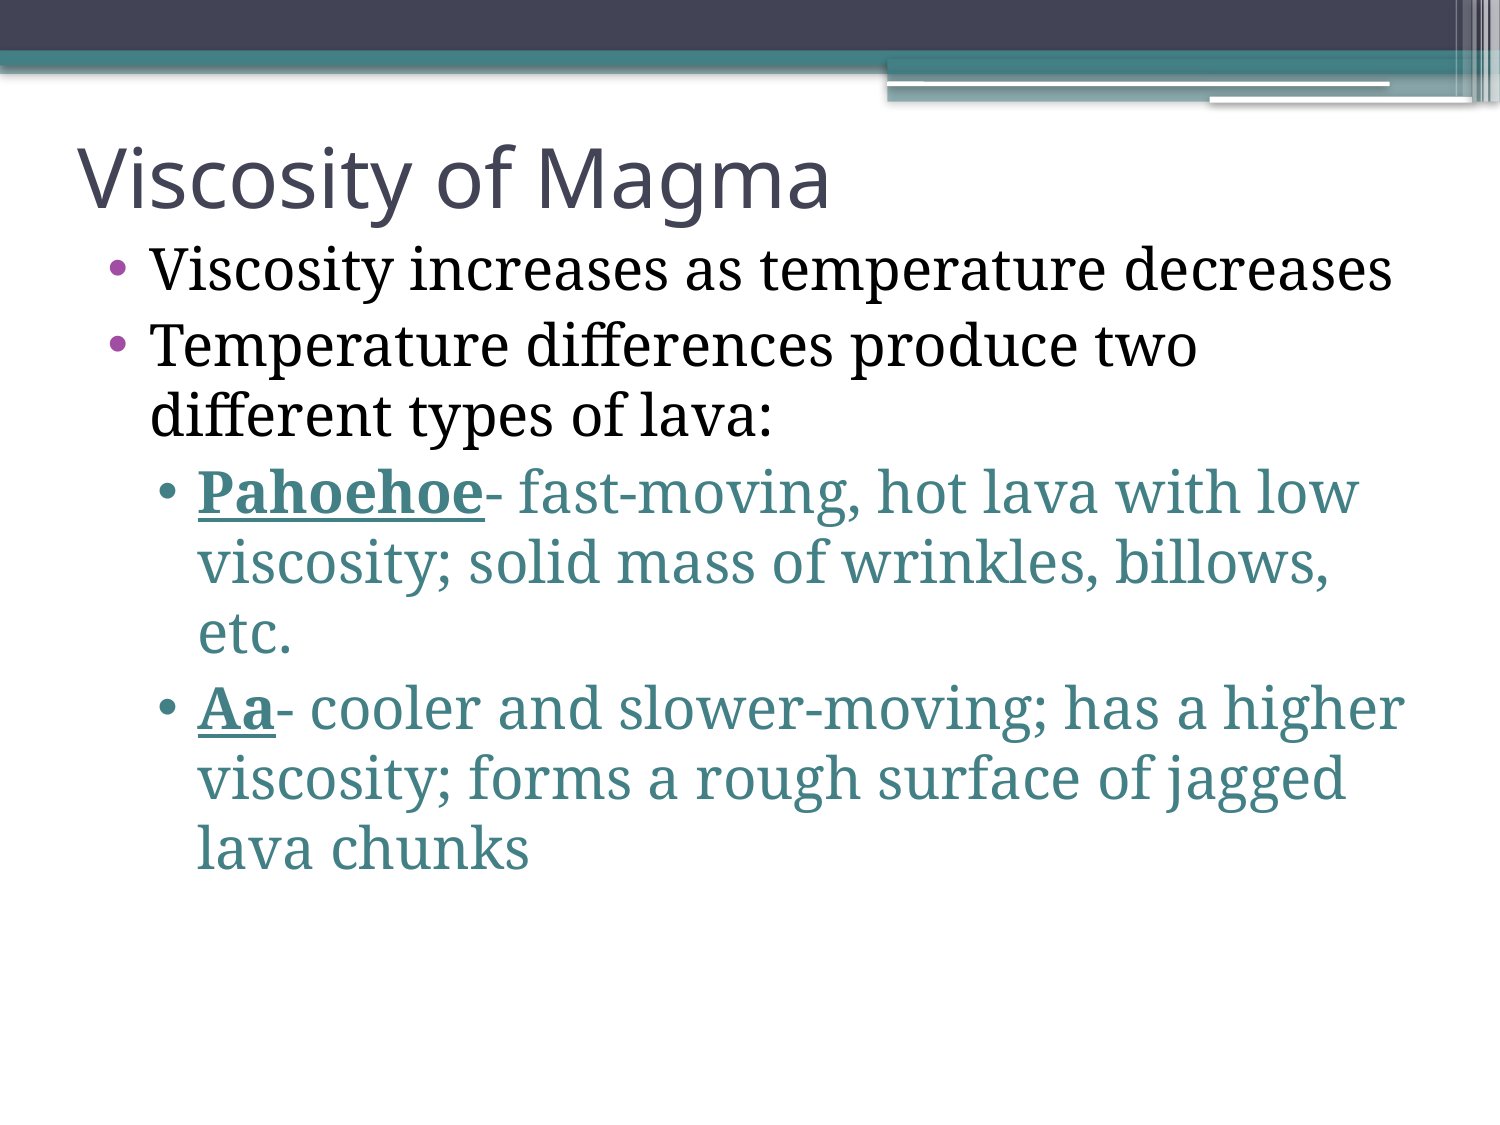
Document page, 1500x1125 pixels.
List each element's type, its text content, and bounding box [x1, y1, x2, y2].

list Viscosity increases as temperature decreases Temperature differences produce two different types of lava: Pahoehoe- fast-moving, hot lava with low viscosity; solid mass of wrinkles, billows, etc. Aa- cooler and slower-moving; has a higher viscosity; forms a rough surface of jagged lava chunks [75, 224, 1425, 1041]
title Viscosity of Magma [62, 87, 1413, 263]
